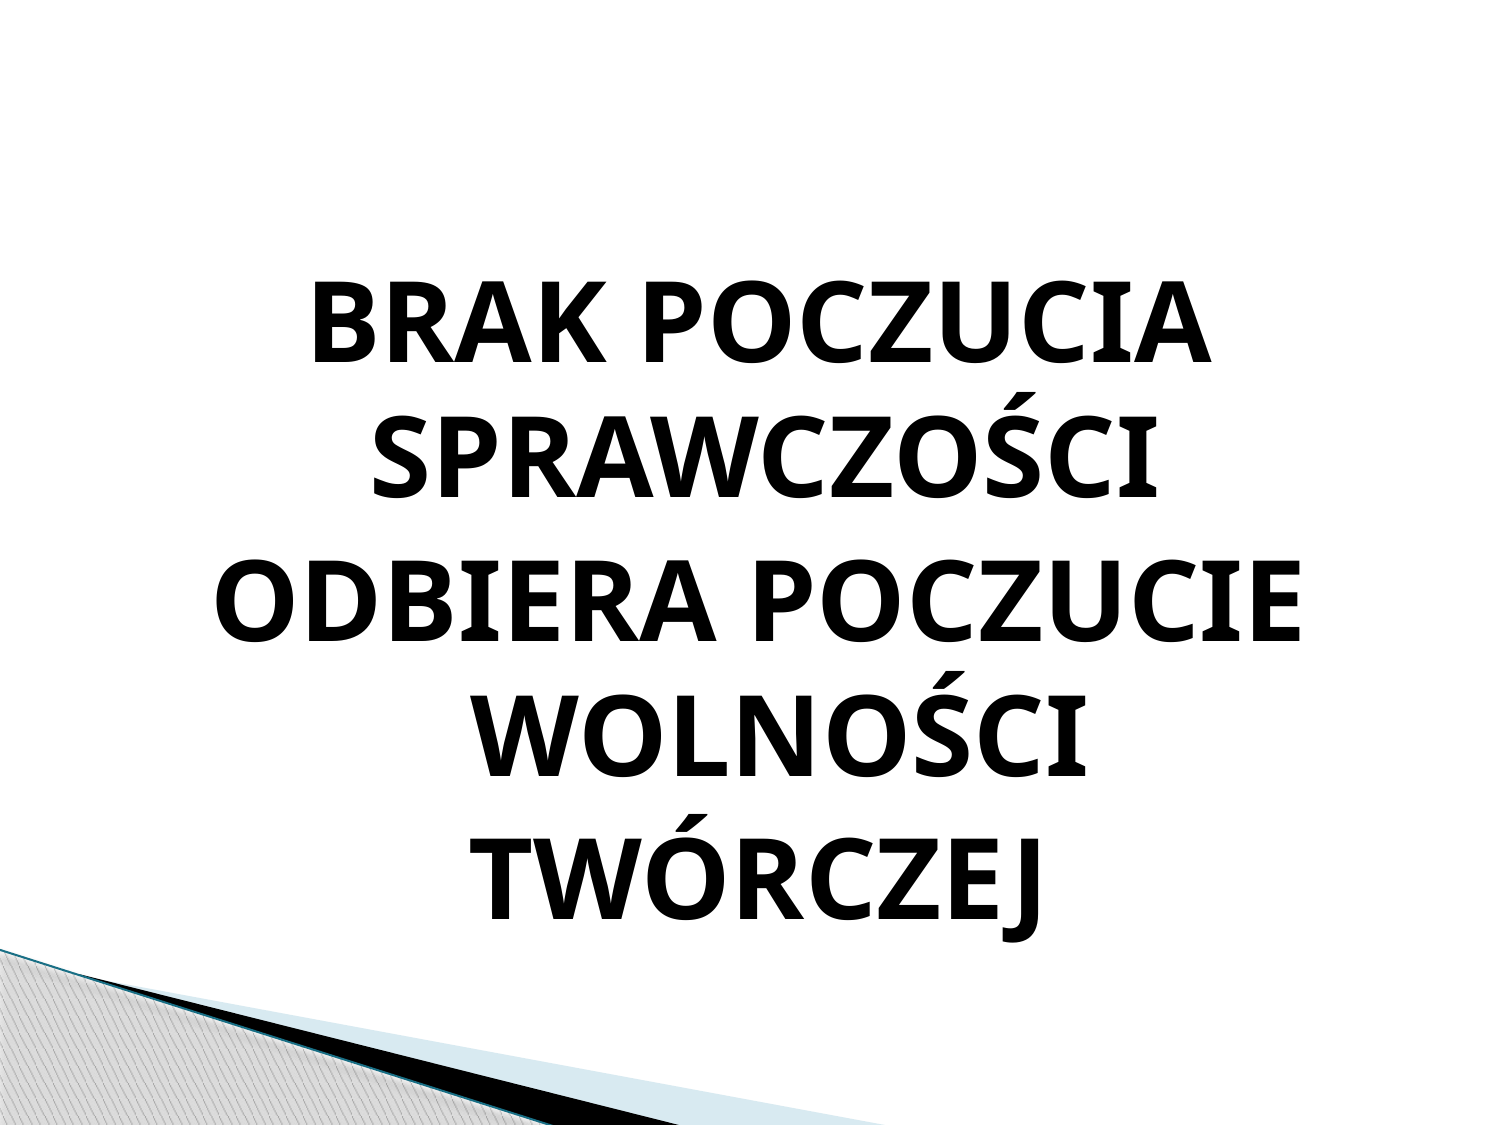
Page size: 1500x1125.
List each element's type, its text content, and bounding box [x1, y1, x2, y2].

list BRAK POCZUCIA SPRAWCZOŚCI ODBIERA POCZUCIE WOLNOŚCI TWÓRCZEJ [75, 243, 1425, 986]
